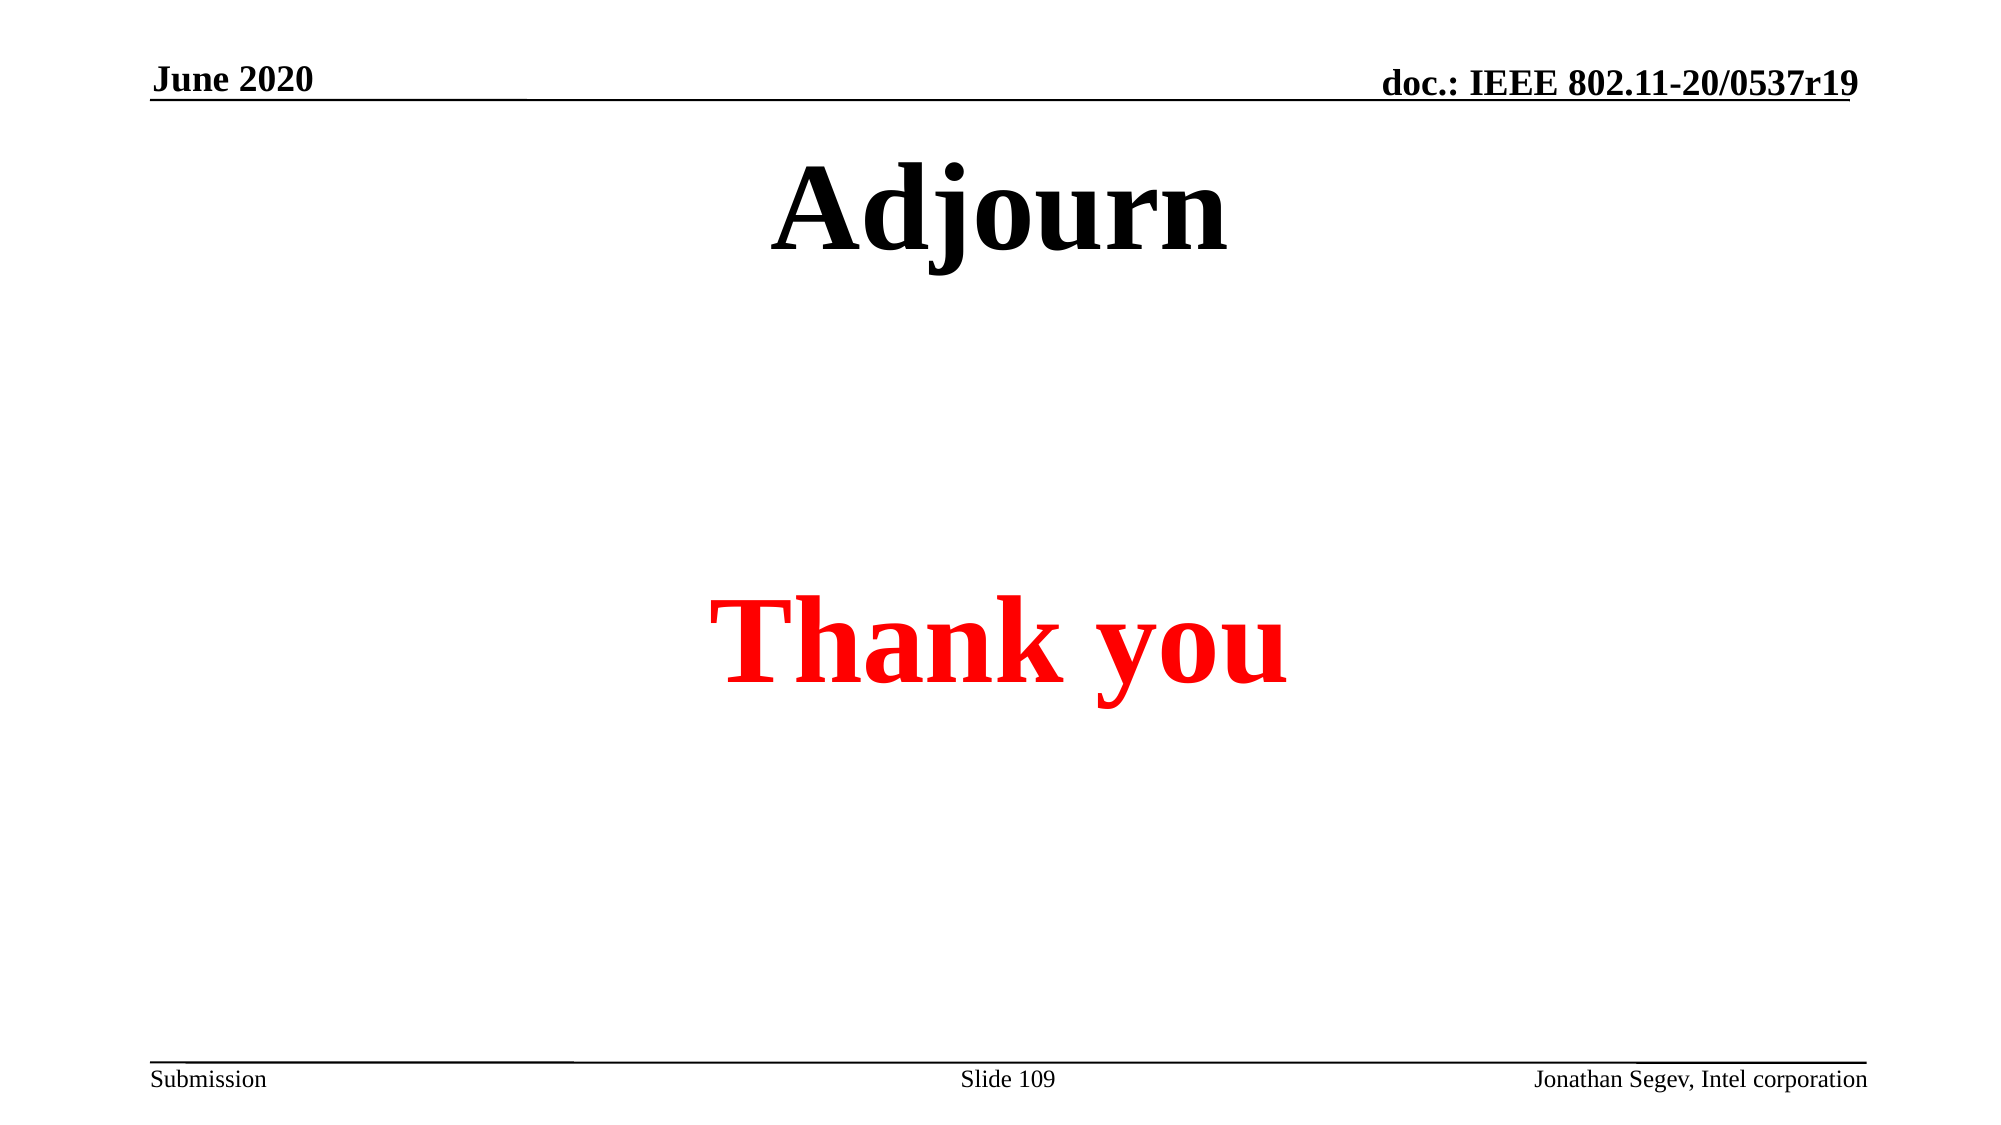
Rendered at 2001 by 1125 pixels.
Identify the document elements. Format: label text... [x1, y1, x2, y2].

footer Jonathan Segev, Intel corporation [1171, 1061, 1869, 1093]
list Thank you [149, 324, 1850, 1000]
slide_number Slide 109 [950, 1061, 1067, 1123]
title Adjourn [149, 112, 1850, 288]
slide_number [152, 54, 563, 100]
